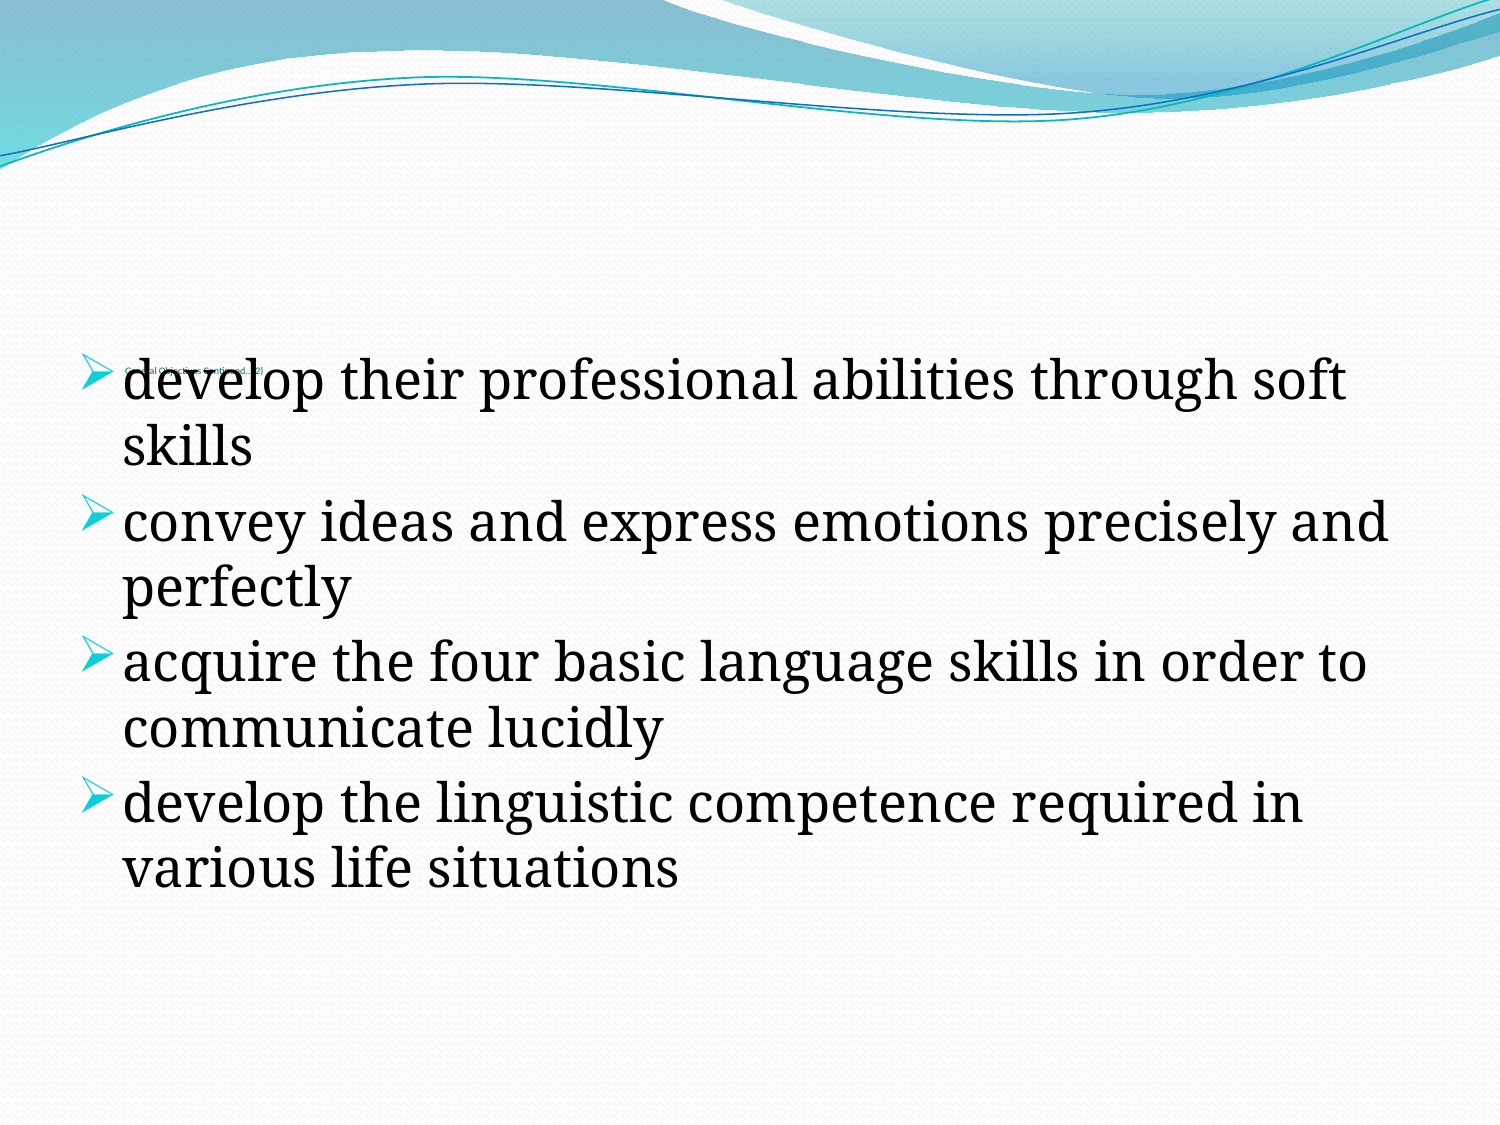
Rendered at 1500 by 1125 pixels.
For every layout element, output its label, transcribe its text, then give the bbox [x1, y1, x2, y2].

list develop their professional abilities through soft skills convey ideas and express emotions precisely and perfectly acquire the four basic language skills in order to communicate lucidly develop the linguistic competence required in various life situations [62, 262, 1413, 1013]
title General Objectives Continued…(2) [125, 75, 1450, 391]
